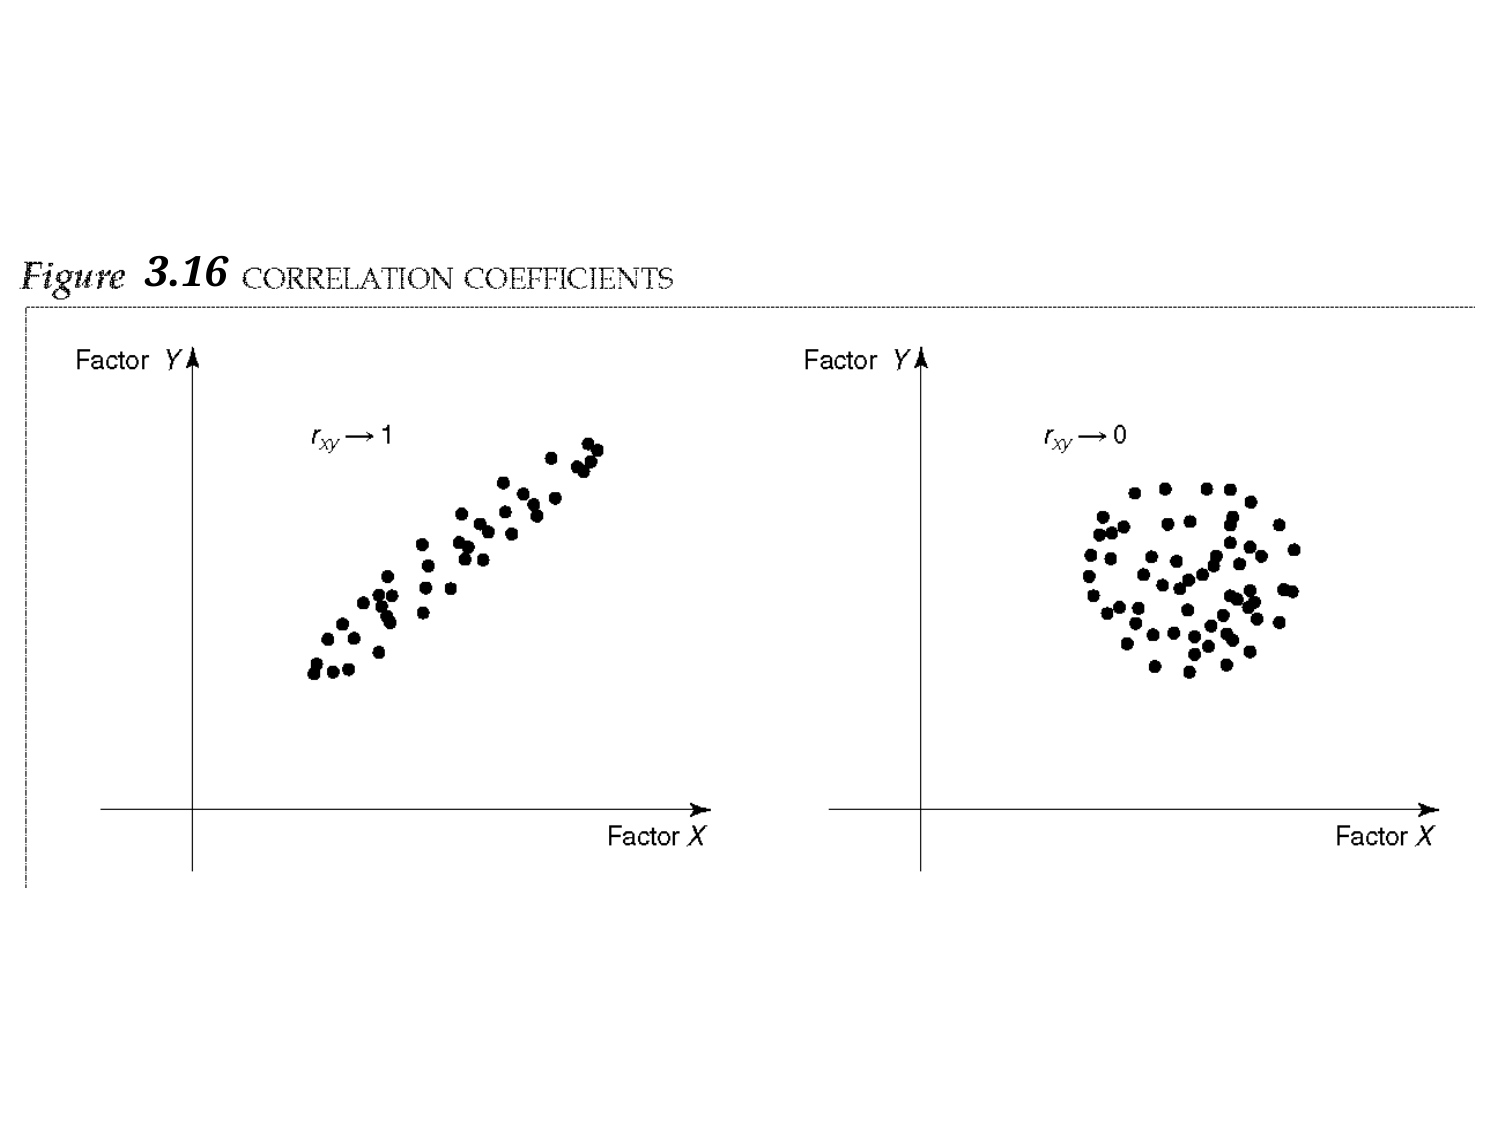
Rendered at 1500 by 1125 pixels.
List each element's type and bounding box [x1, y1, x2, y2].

picture [0, 237, 1476, 888]
